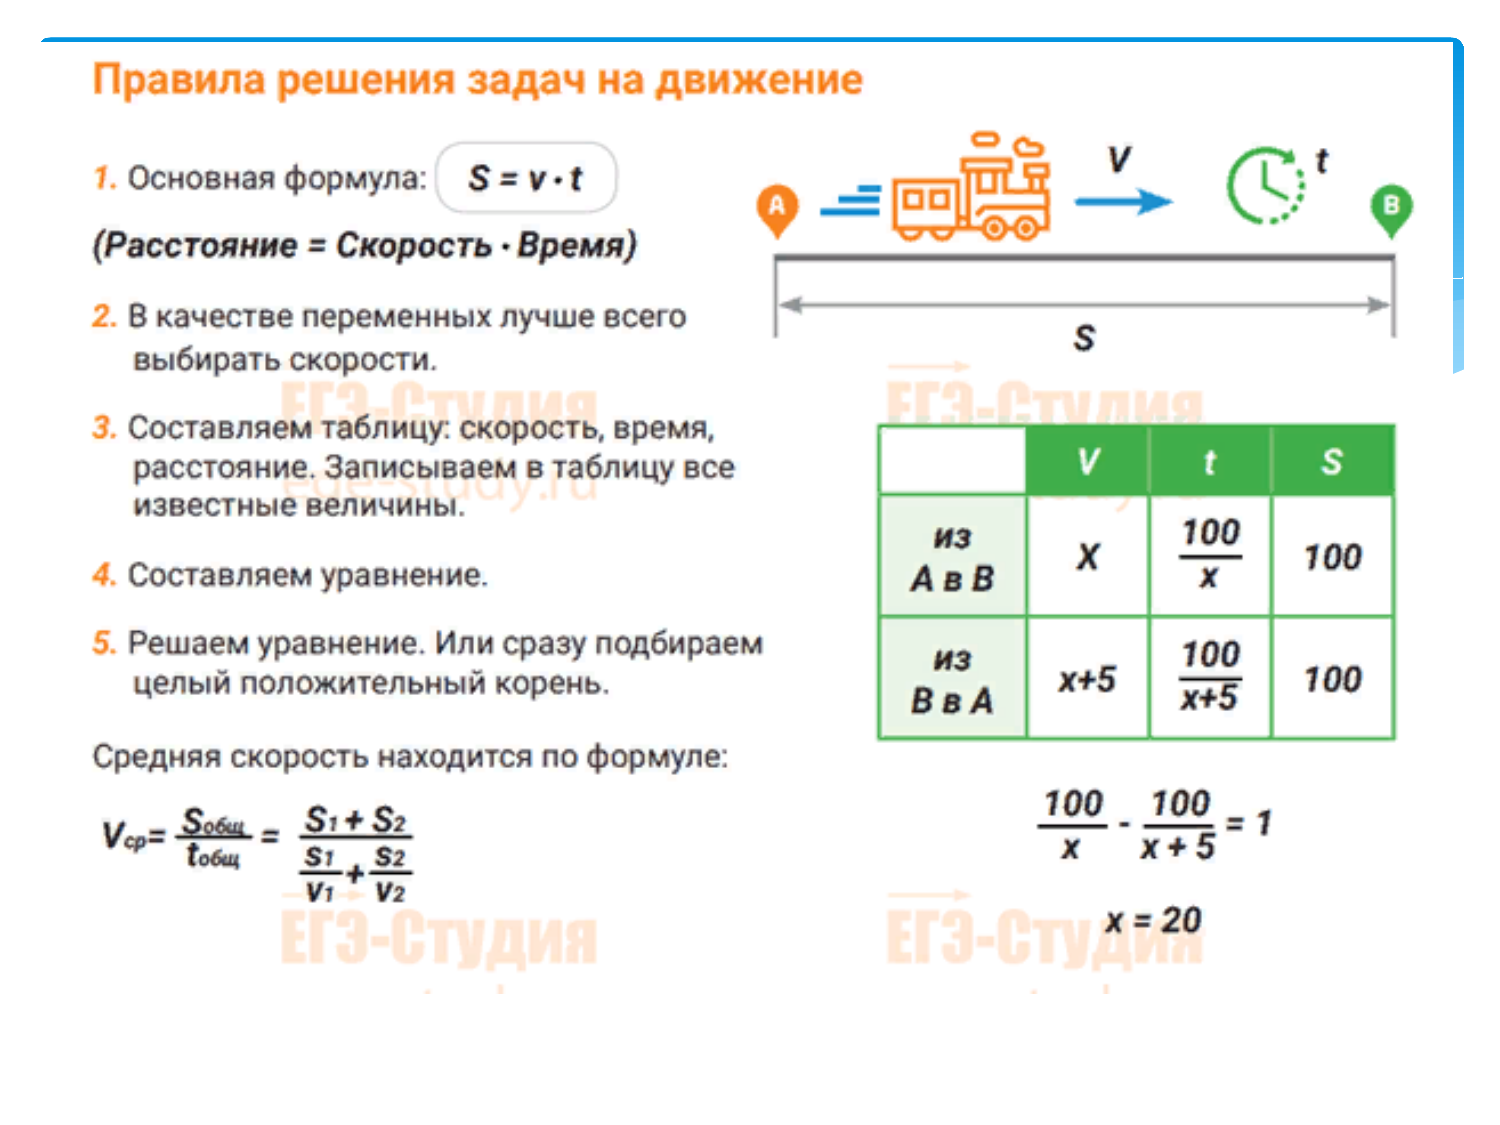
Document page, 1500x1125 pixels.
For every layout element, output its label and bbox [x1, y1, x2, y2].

list [29, 42, 1453, 995]
